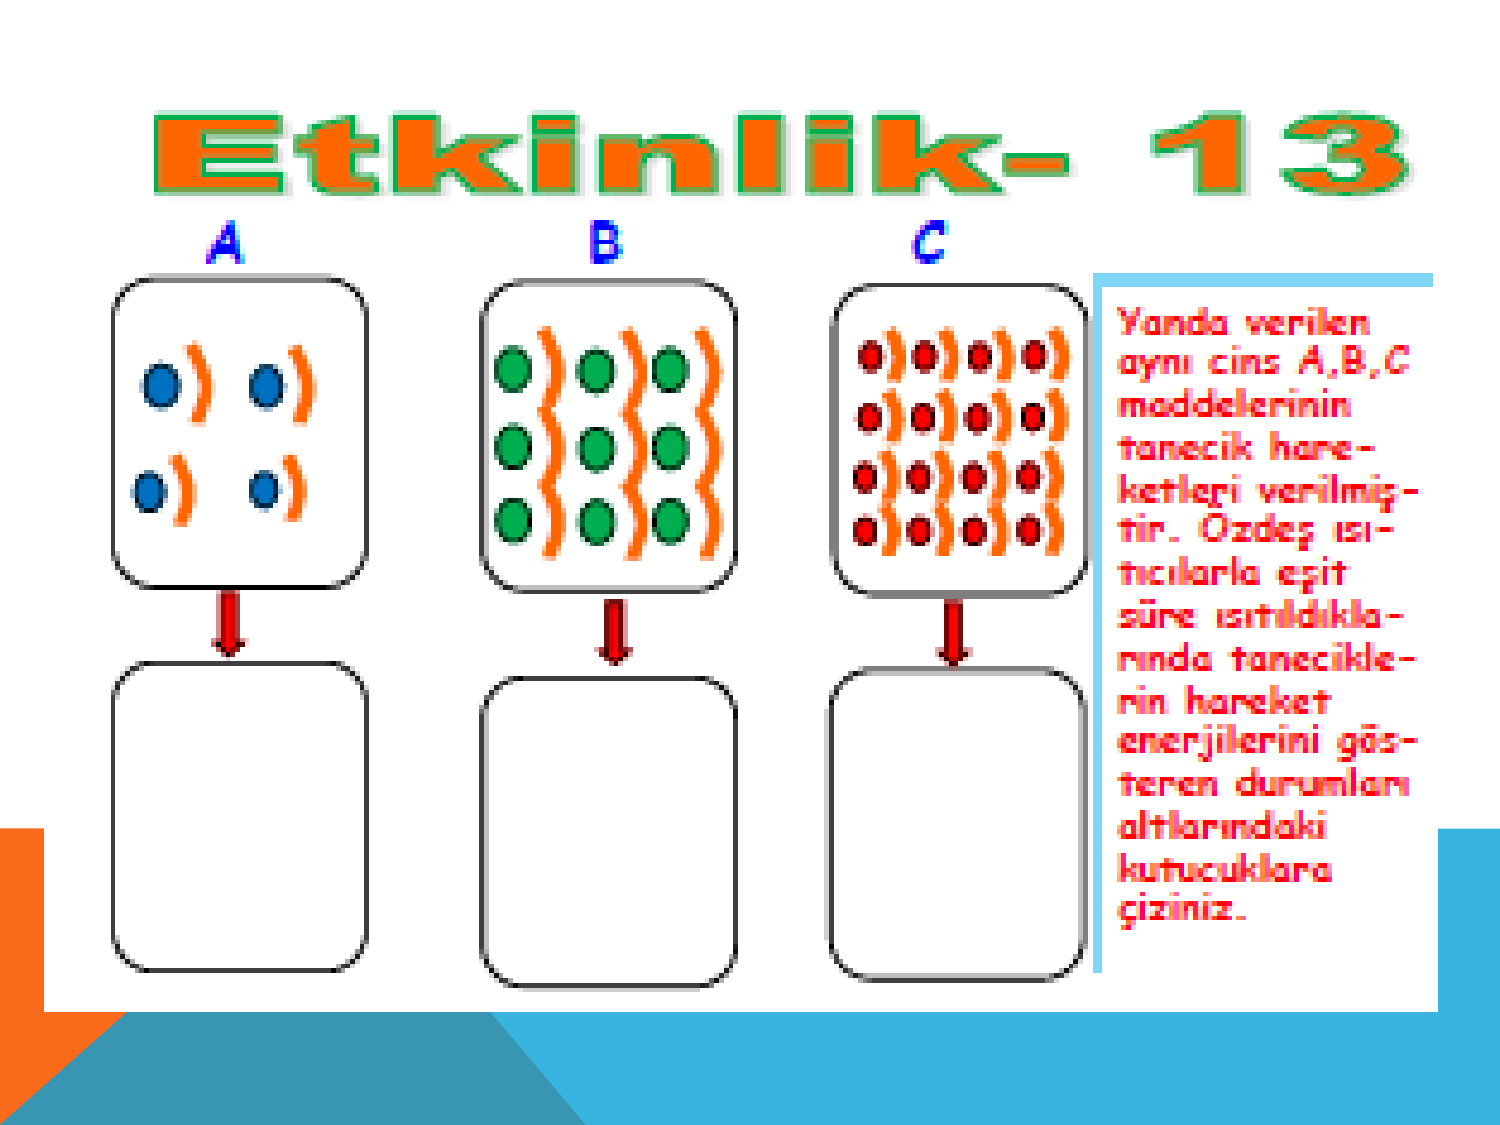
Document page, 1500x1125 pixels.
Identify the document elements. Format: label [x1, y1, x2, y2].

picture [44, 101, 1438, 1012]
